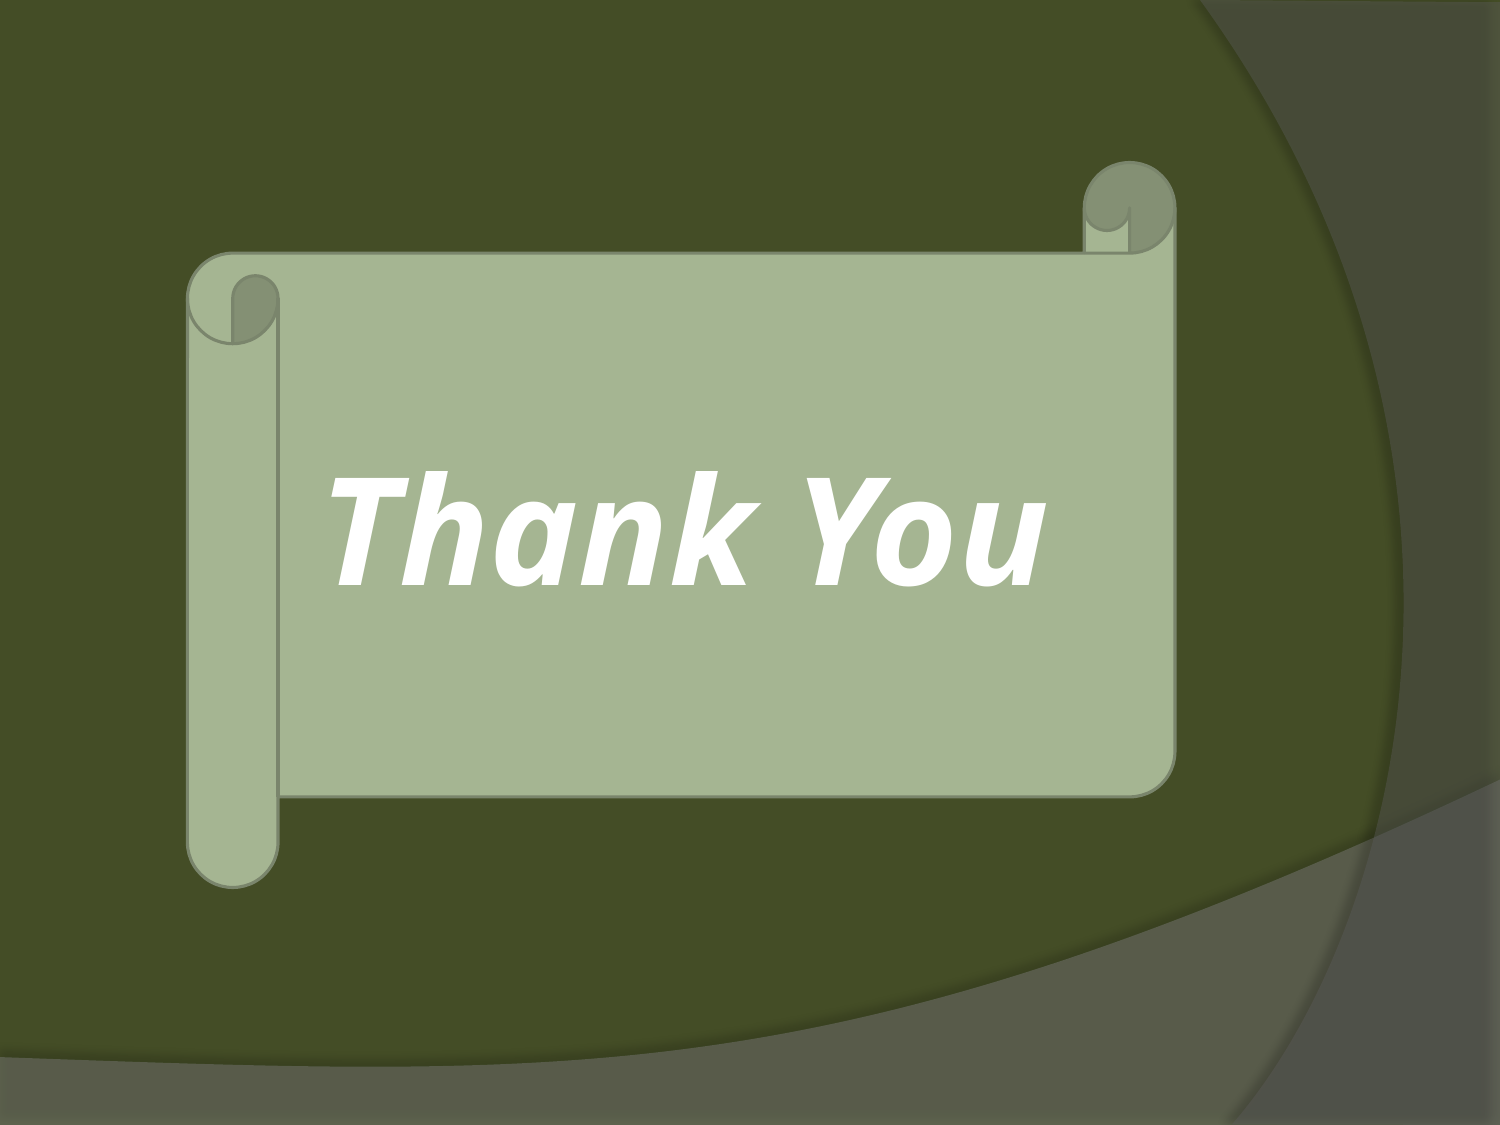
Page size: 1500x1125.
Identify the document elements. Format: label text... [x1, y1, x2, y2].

text_box Thank You [185, 160, 1177, 890]
